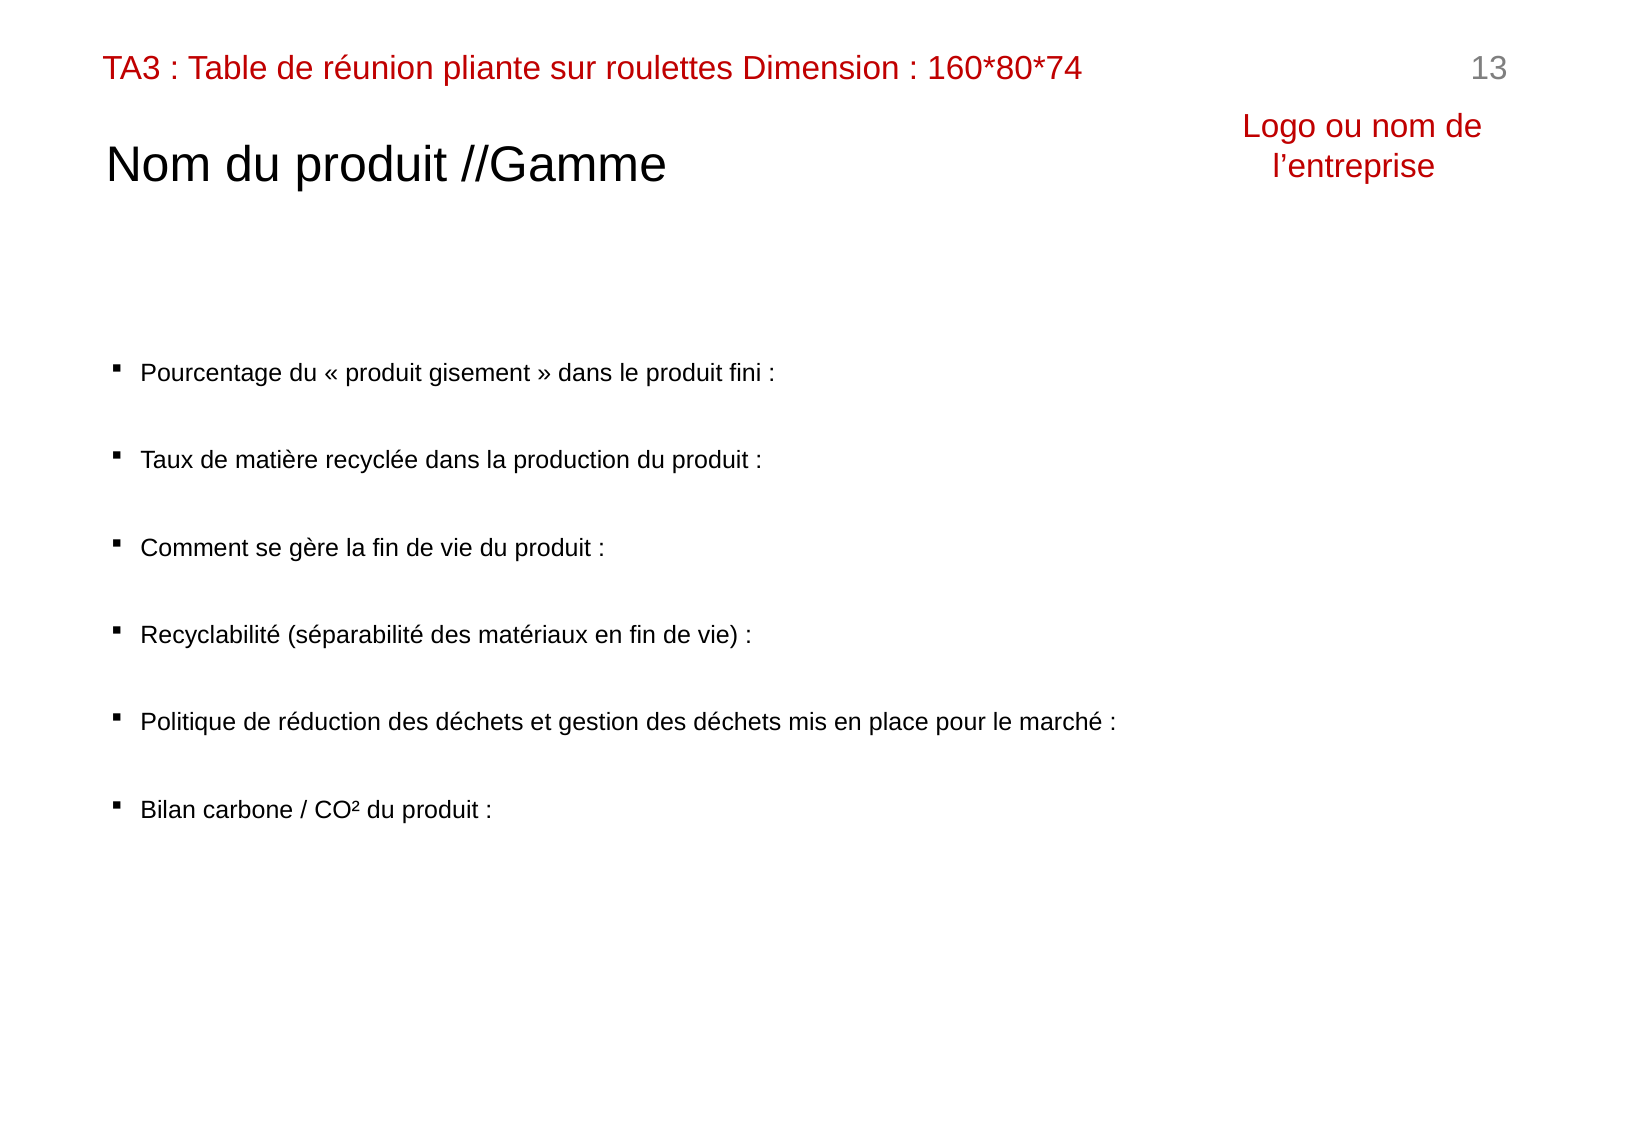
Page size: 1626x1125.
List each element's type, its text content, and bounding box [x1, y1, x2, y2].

slide_number 13 [1426, 19, 1523, 91]
text_box Pourcentage du « produit gisement » dans le produit fini : Taux de matière recyclée dans la production du produit : Comment se gère la fin de vie du produit : Recyclabilité (séparabilité des matériaux en fin de vie) : Politique de réduction des déchets et gestion des déchets mis en place pour le marché : Bilan carbone / CO² du produit : [81, 304, 1333, 1067]
list Nom du produit //Gamme [91, 109, 1523, 215]
text_box Logo ou nom de l’entreprise [1141, 91, 1567, 197]
title TA3 : Table de réunion pliante sur roulettes Dimension : 160*80*74 [102, 19, 1426, 109]
